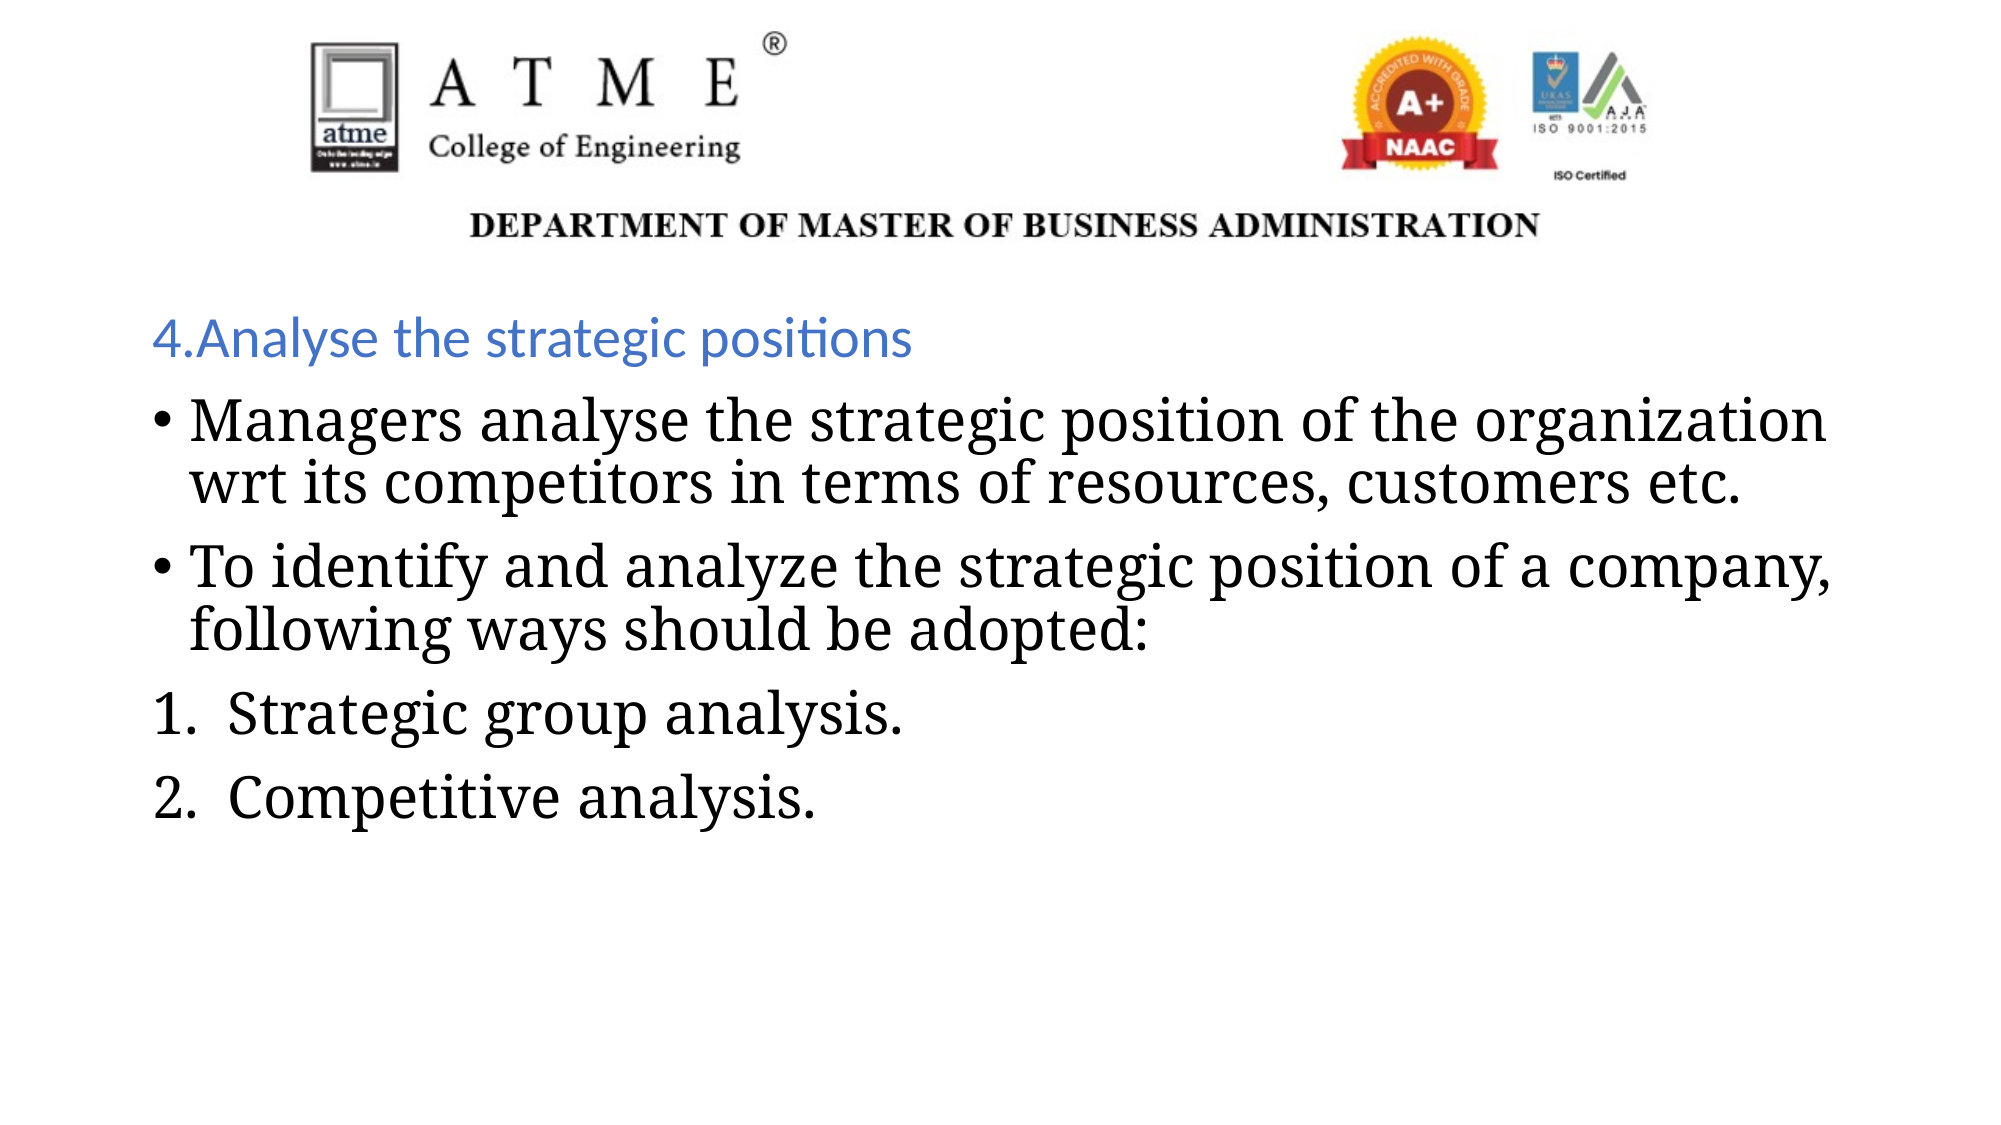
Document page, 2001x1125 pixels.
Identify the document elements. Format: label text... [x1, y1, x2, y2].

picture [303, 30, 1697, 245]
list 4.Analyse the strategic positions Managers analyse the strategic position of the organization wrt its competitors in terms of resources, customers etc. To identify and analyze the strategic position of a company, following ways should be adopted: Strategic group analysis. Competitive analysis. [137, 299, 1863, 1014]
